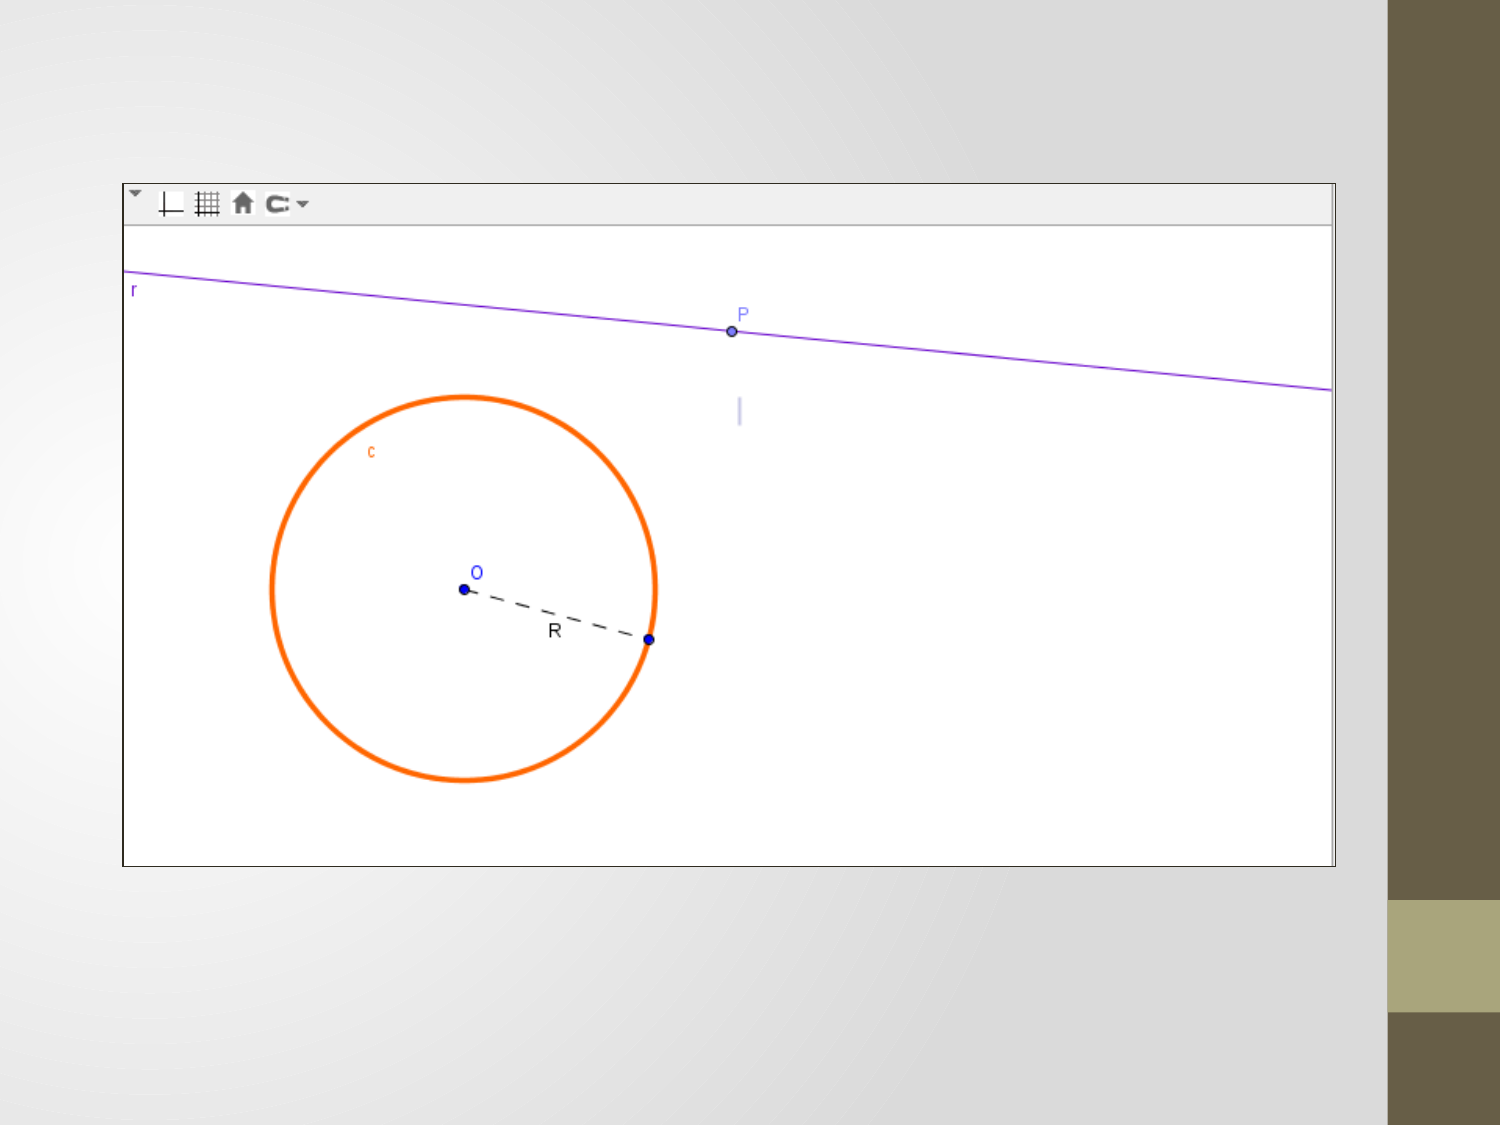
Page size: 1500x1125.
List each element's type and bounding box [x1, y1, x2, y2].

picture [123, 183, 1336, 867]
